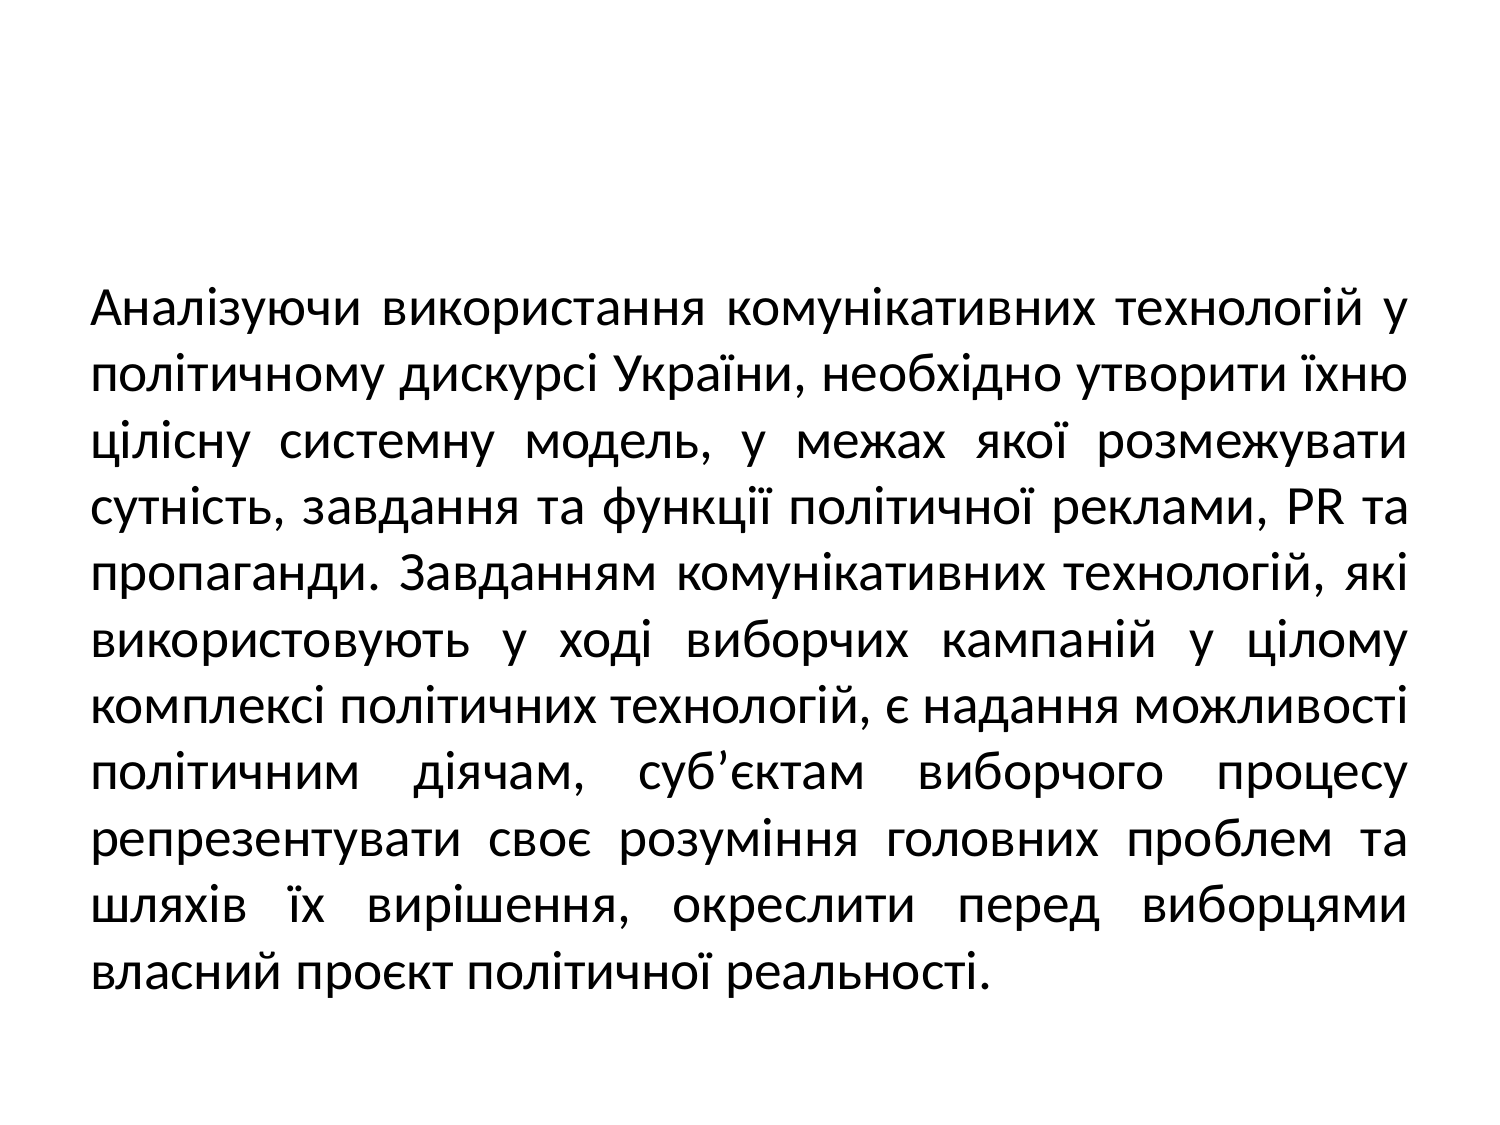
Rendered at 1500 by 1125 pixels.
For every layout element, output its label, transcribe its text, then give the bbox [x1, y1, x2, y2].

list Аналізуючи використання комунікативних технологій у політичному дискурсі України, необхідно утворити їхню цілісну системну модель, у межах якої розмежувати сутність, завдання та функції політичної реклами, PR та пропаганди. Завданням комунікативних технологій, які використовують у ході виборчих кампаній у цілому комплексі політичних технологій, є надання можливості політичним діячам, суб’єктам виборчого процесу репрезентувати своє розуміння головних проблем та шляхів їх вирішення, окреслити перед виборцями власний проєкт політичної реальності. [75, 262, 1425, 1083]
